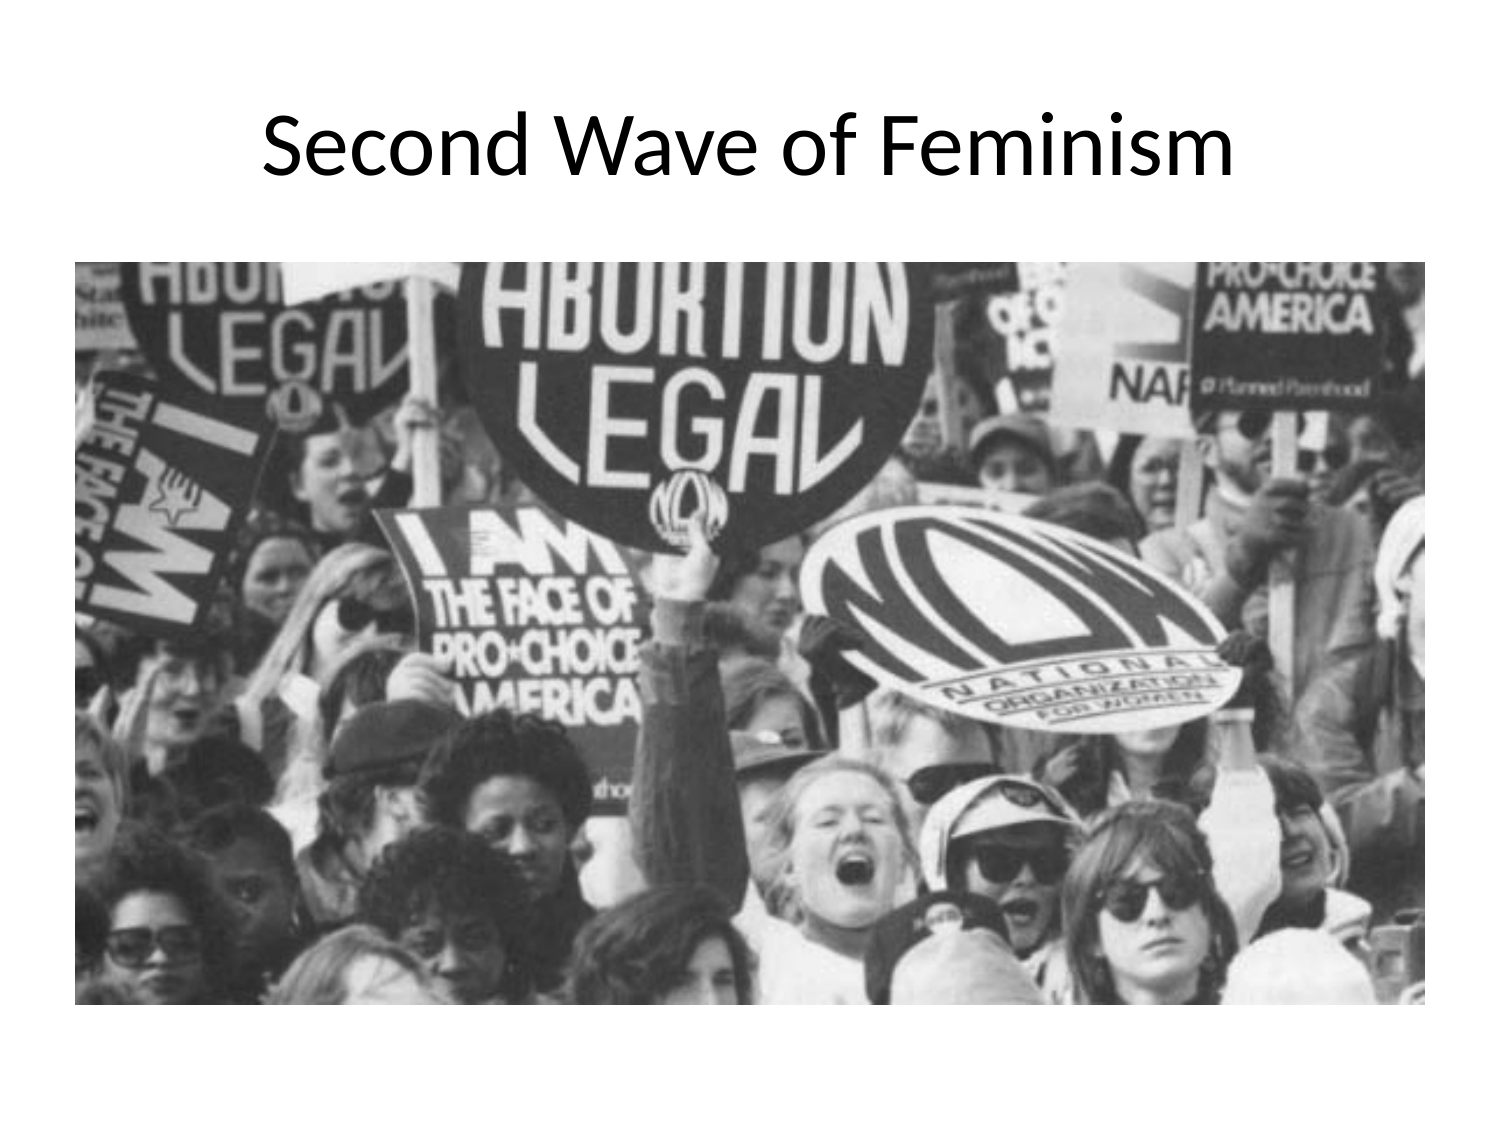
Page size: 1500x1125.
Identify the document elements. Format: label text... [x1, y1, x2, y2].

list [74, 262, 1426, 1006]
title Second Wave of Feminism [75, 45, 1425, 233]
